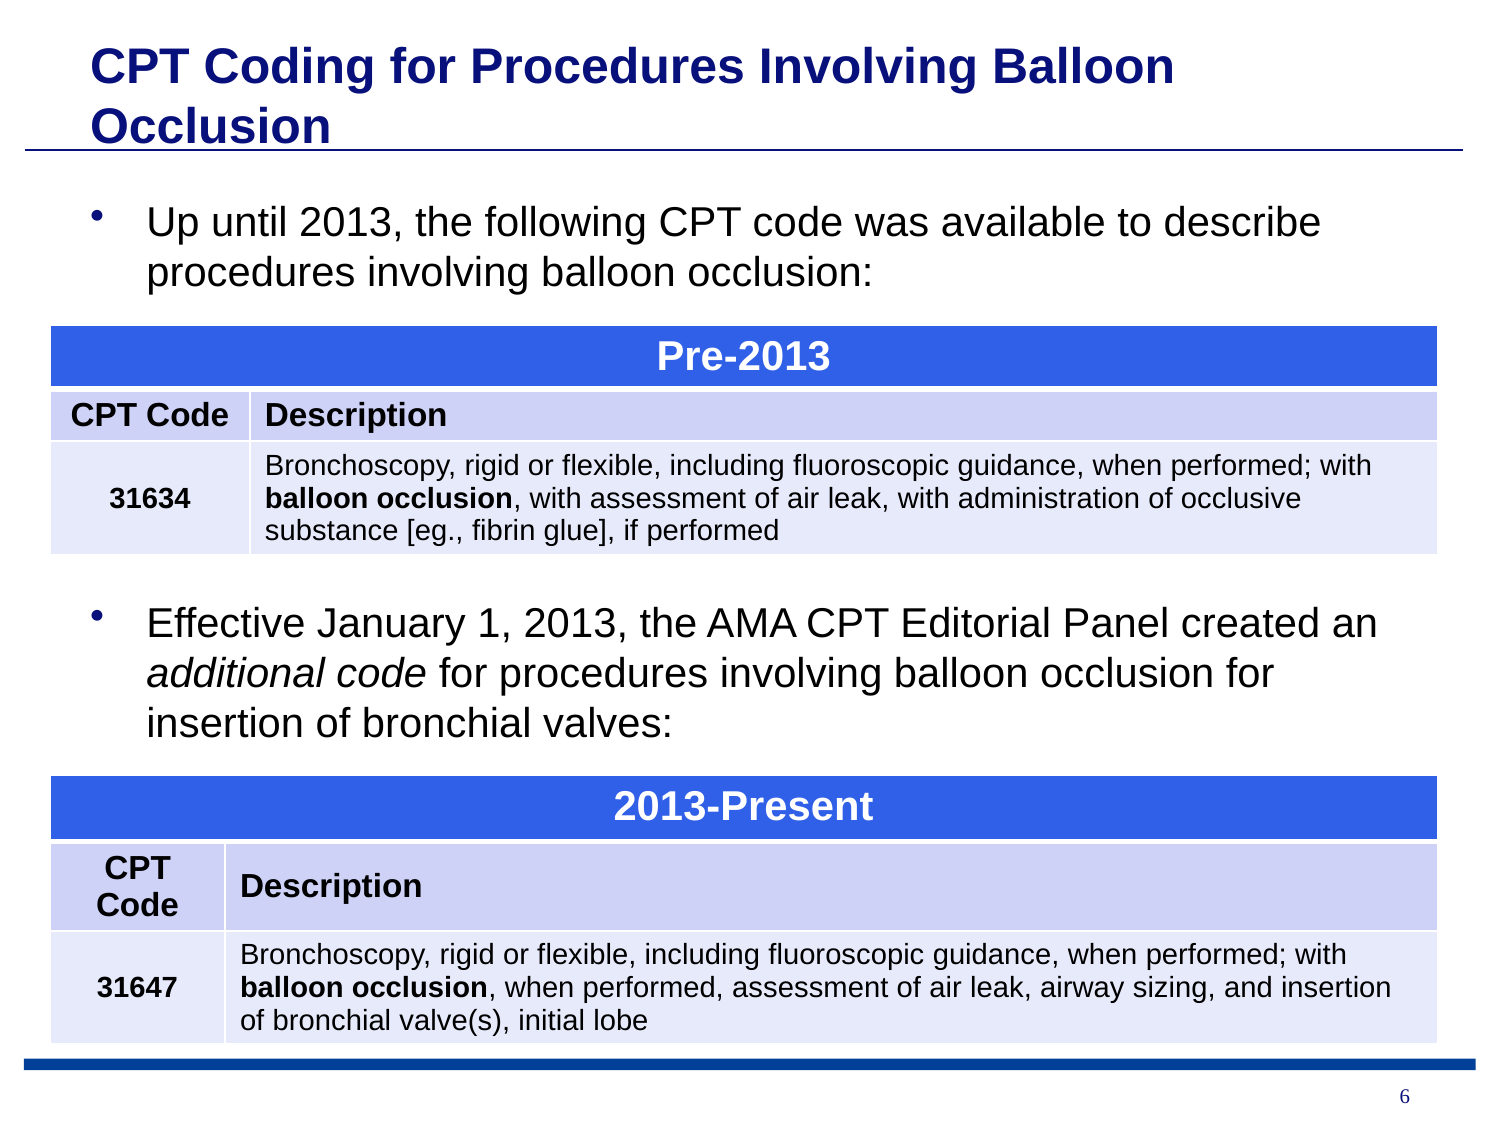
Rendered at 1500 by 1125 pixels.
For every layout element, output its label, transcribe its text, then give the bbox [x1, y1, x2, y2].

table_cell Bronchoscopy, rigid or flexible, including fluoroscopic guidance, when performed; with balloon occlusion, with assessment of air leak, with administration of occlusive substance [eg., fibrin glue], if performed [251, 442, 1437, 554]
slide_number 6 [1074, 1065, 1425, 1125]
list Up until 2013, the following CPT code was available to describe procedures involving balloon occlusion: Effective January 1, 2013, the AMA CPT Editorial Panel created an additional code for procedures involving balloon occlusion for insertion of bronchial valves: [74, 187, 1426, 324]
list Up until 2013, the following CPT code was available to describe procedures involving balloon occlusion: Effective January 1, 2013, the AMA CPT Editorial Panel created an additional code for procedures involving balloon occlusion for insertion of bronchial valves: [74, 556, 1426, 774]
table_header 2013-Present [51, 776, 1437, 839]
table_cell 31647 [51, 932, 224, 1043]
table_cell 31634 [51, 442, 249, 554]
table_cell CPT Code [51, 844, 224, 930]
table_header Pre-2013 [51, 326, 1437, 386]
table_cell CPT Code [51, 392, 249, 440]
table_cell Bronchoscopy, rigid or flexible, including fluoroscopic guidance, when performed; with balloon occlusion, when performed, assessment of air leak, airway sizing, and insertion of bronchial valve(s), initial lobe [226, 932, 1437, 1043]
table_cell Description [226, 844, 1437, 930]
title CPT Coding for Procedures Involving Balloon Occlusion [74, 0, 1426, 187]
table_cell Description [251, 392, 1437, 440]
